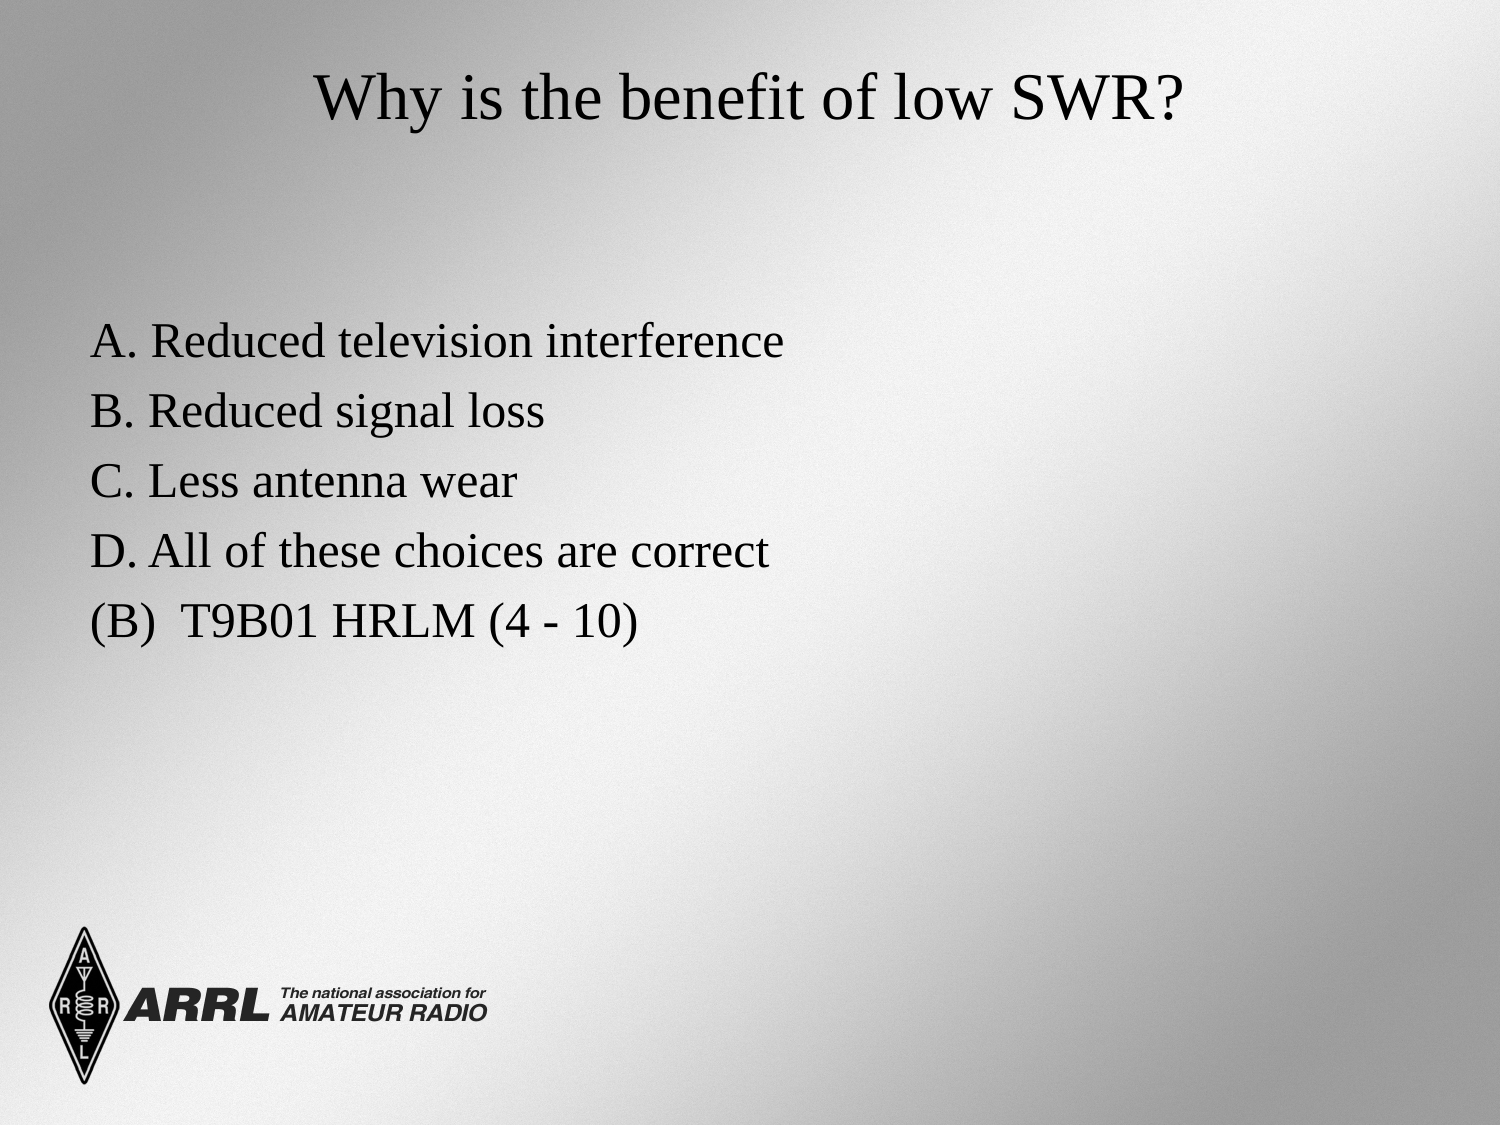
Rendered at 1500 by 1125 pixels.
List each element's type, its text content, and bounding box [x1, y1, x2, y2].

title Why is the benefit of low SWR? [75, 45, 1425, 233]
picture [0, 0, 1500, 1125]
list A. Reduced television interference B. Reduced signal loss C. Less antenna wear D. All of these choices are correct (B) T9B01 HRLM (4 - 10) [75, 299, 1425, 1005]
